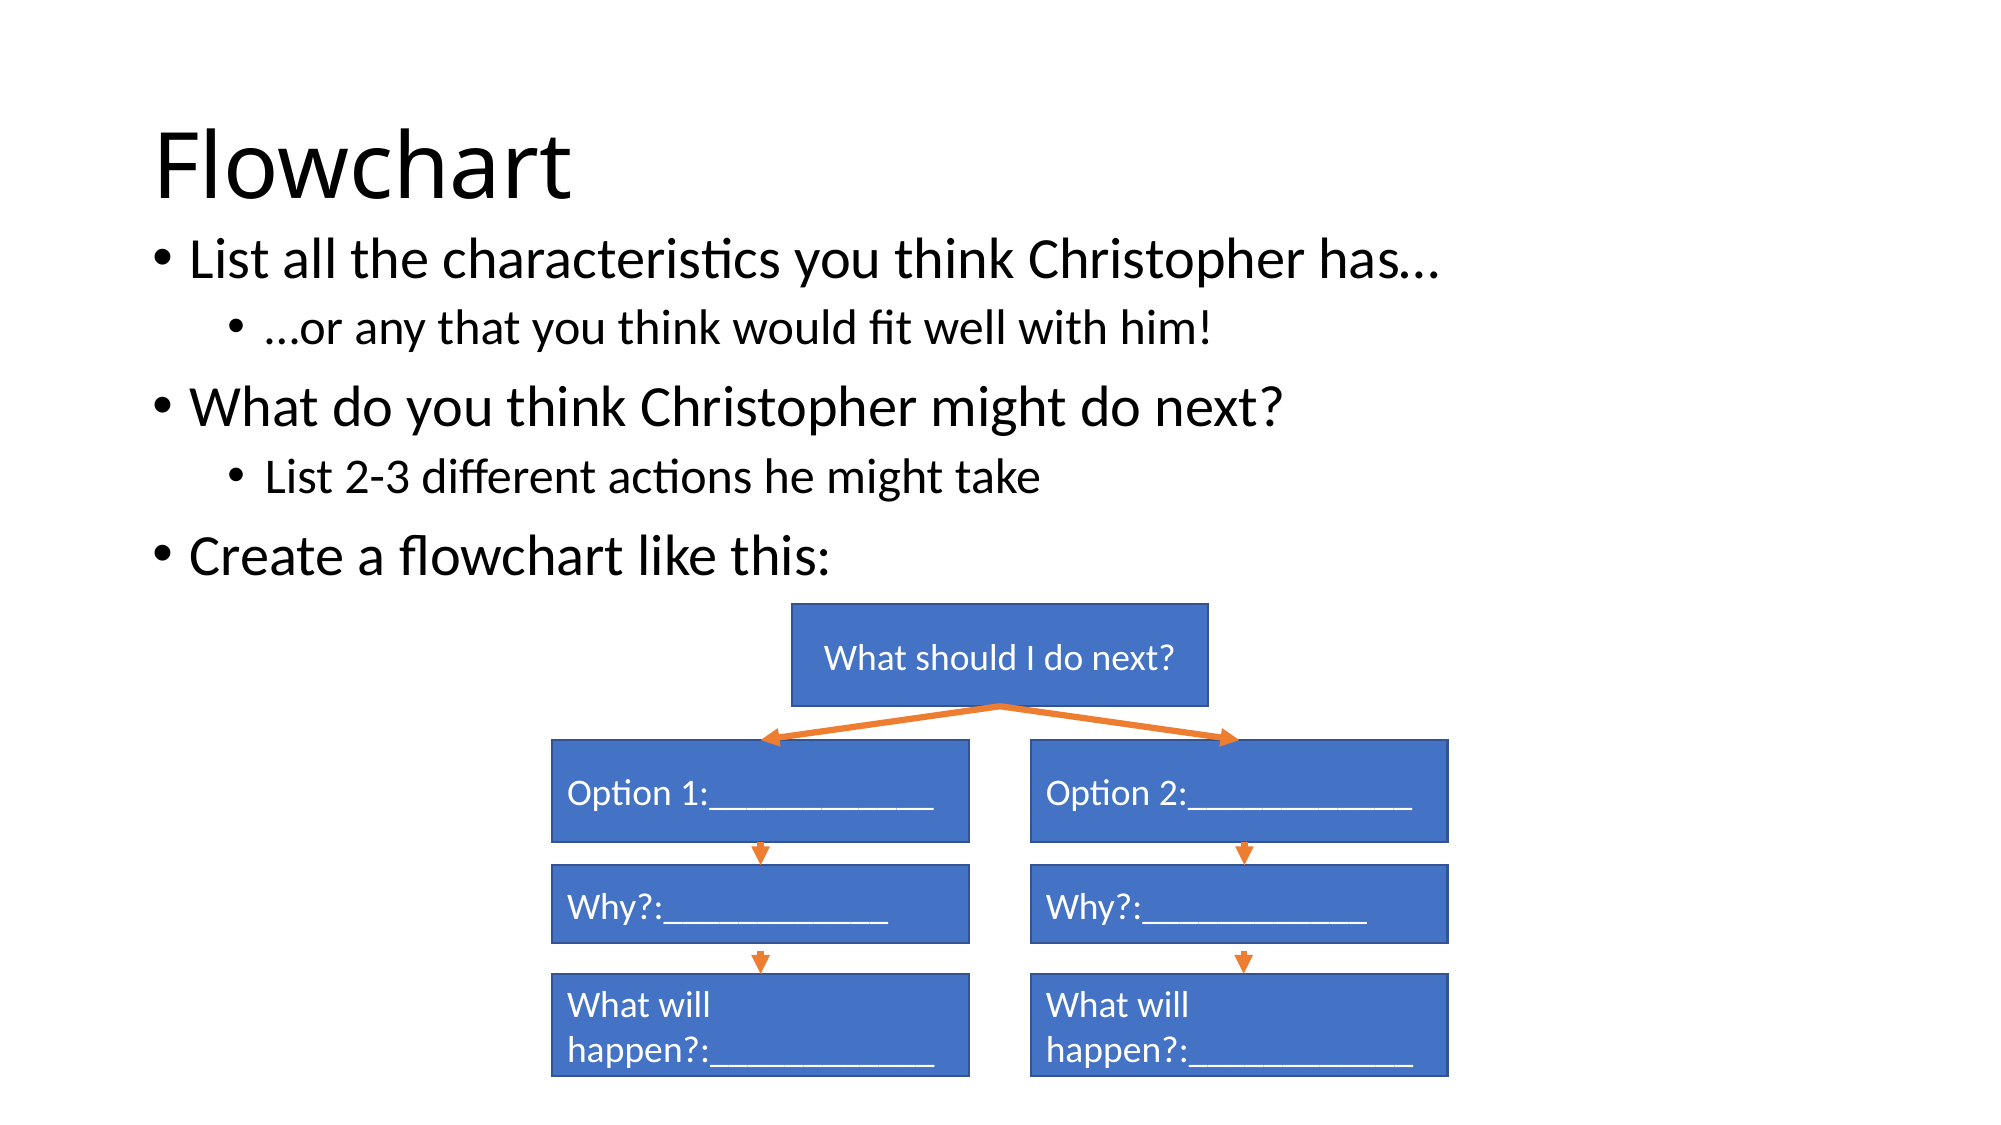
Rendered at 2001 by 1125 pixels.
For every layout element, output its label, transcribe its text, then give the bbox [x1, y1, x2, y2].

text_box What should I do next? [791, 603, 1209, 706]
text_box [760, 706, 1000, 740]
list List all the characteristics you think Christopher has… …or any that you think would fit well with him! What do you think Christopher might do next? List 2-3 different actions he might take Create a flowchart like this: [137, 220, 1863, 605]
text_box Option 1:____________ [551, 739, 970, 843]
title Flowchart [137, 59, 1863, 220]
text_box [1000, 706, 1240, 740]
text_box Why?:____________ [551, 864, 970, 944]
text_box Why?:____________ [1030, 864, 1449, 944]
text_box What will happen?:____________ [1030, 973, 1449, 1077]
text_box What will happen?:____________ [551, 973, 970, 1077]
text_box Option 2:____________ [1030, 739, 1449, 843]
